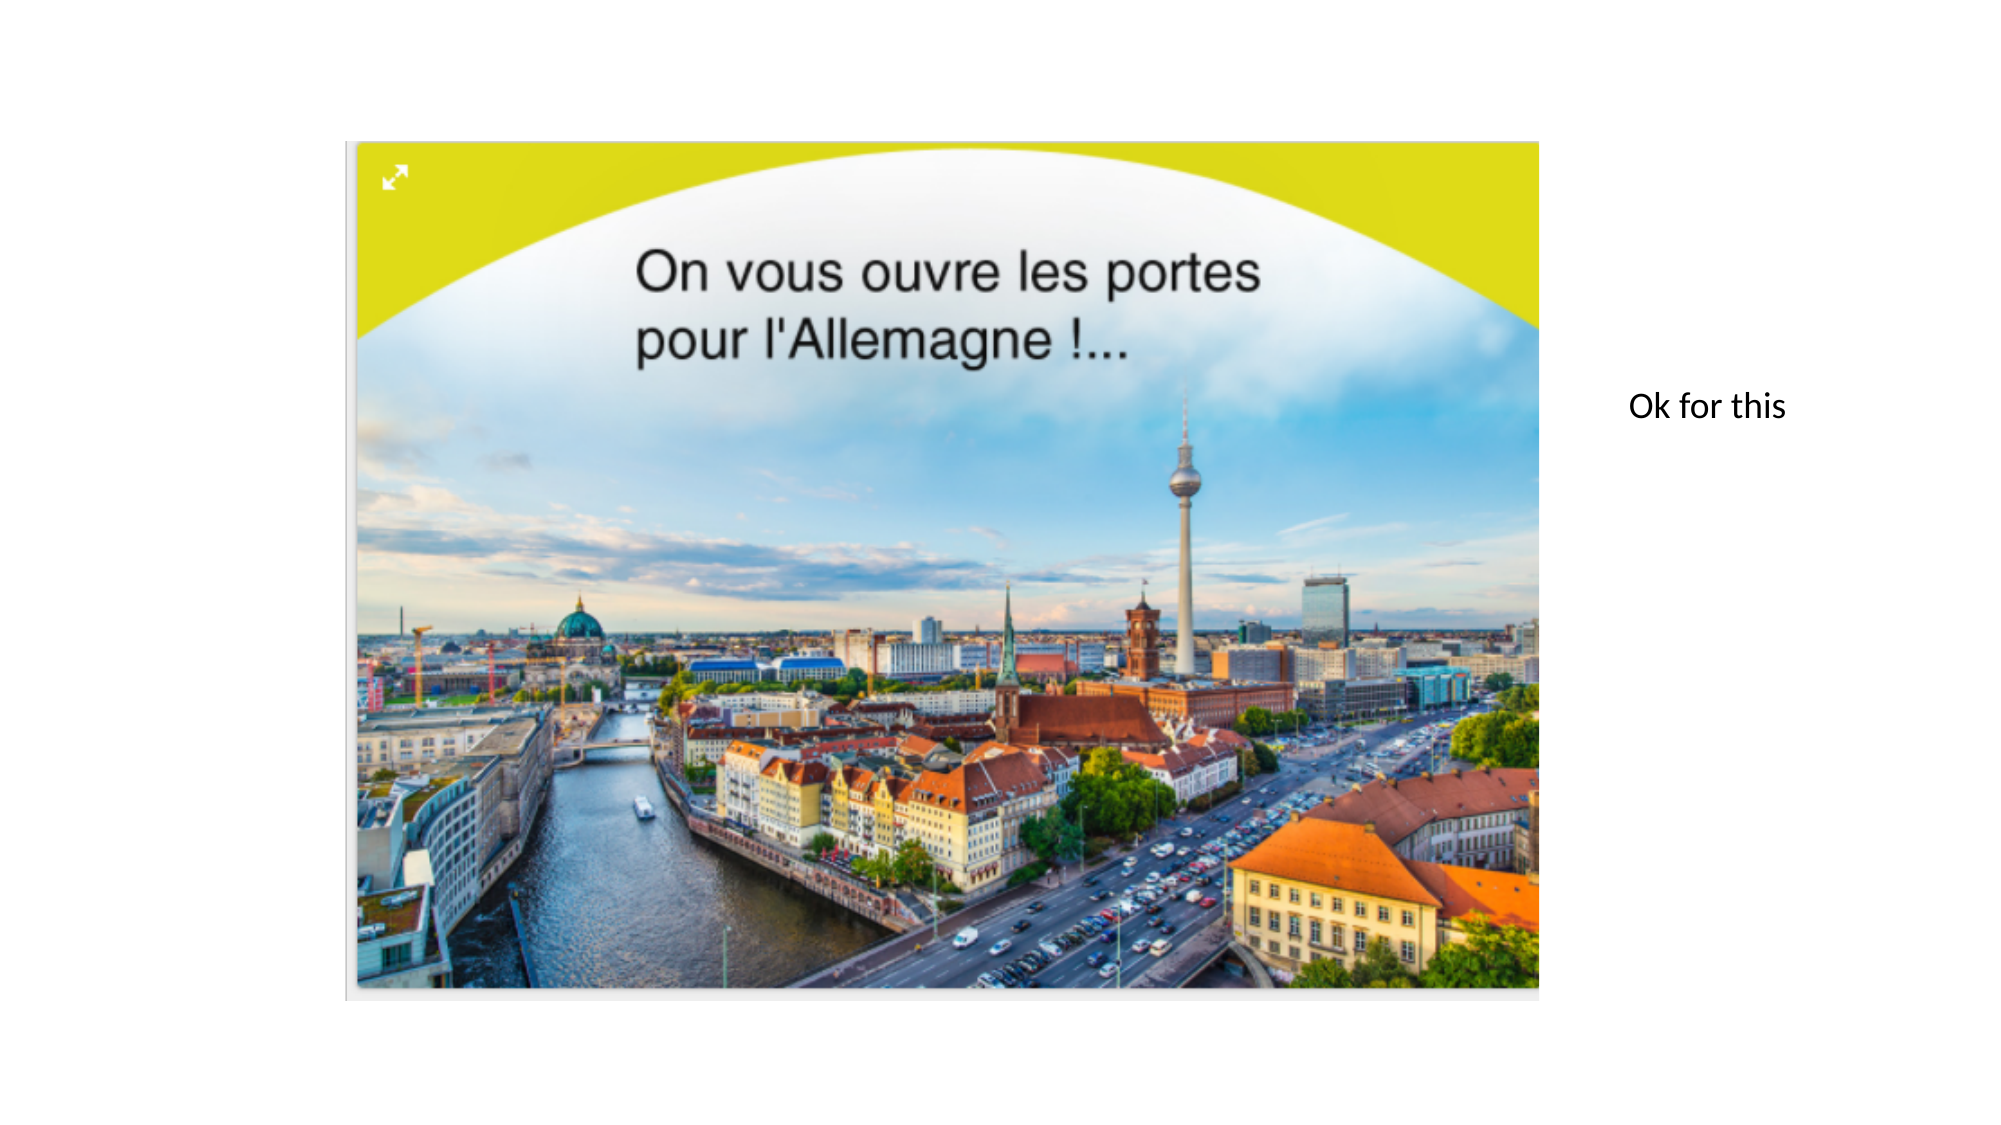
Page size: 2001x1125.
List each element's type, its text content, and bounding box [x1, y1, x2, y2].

text_box Ok for this [1614, 373, 1811, 434]
picture [345, 141, 1540, 1001]
